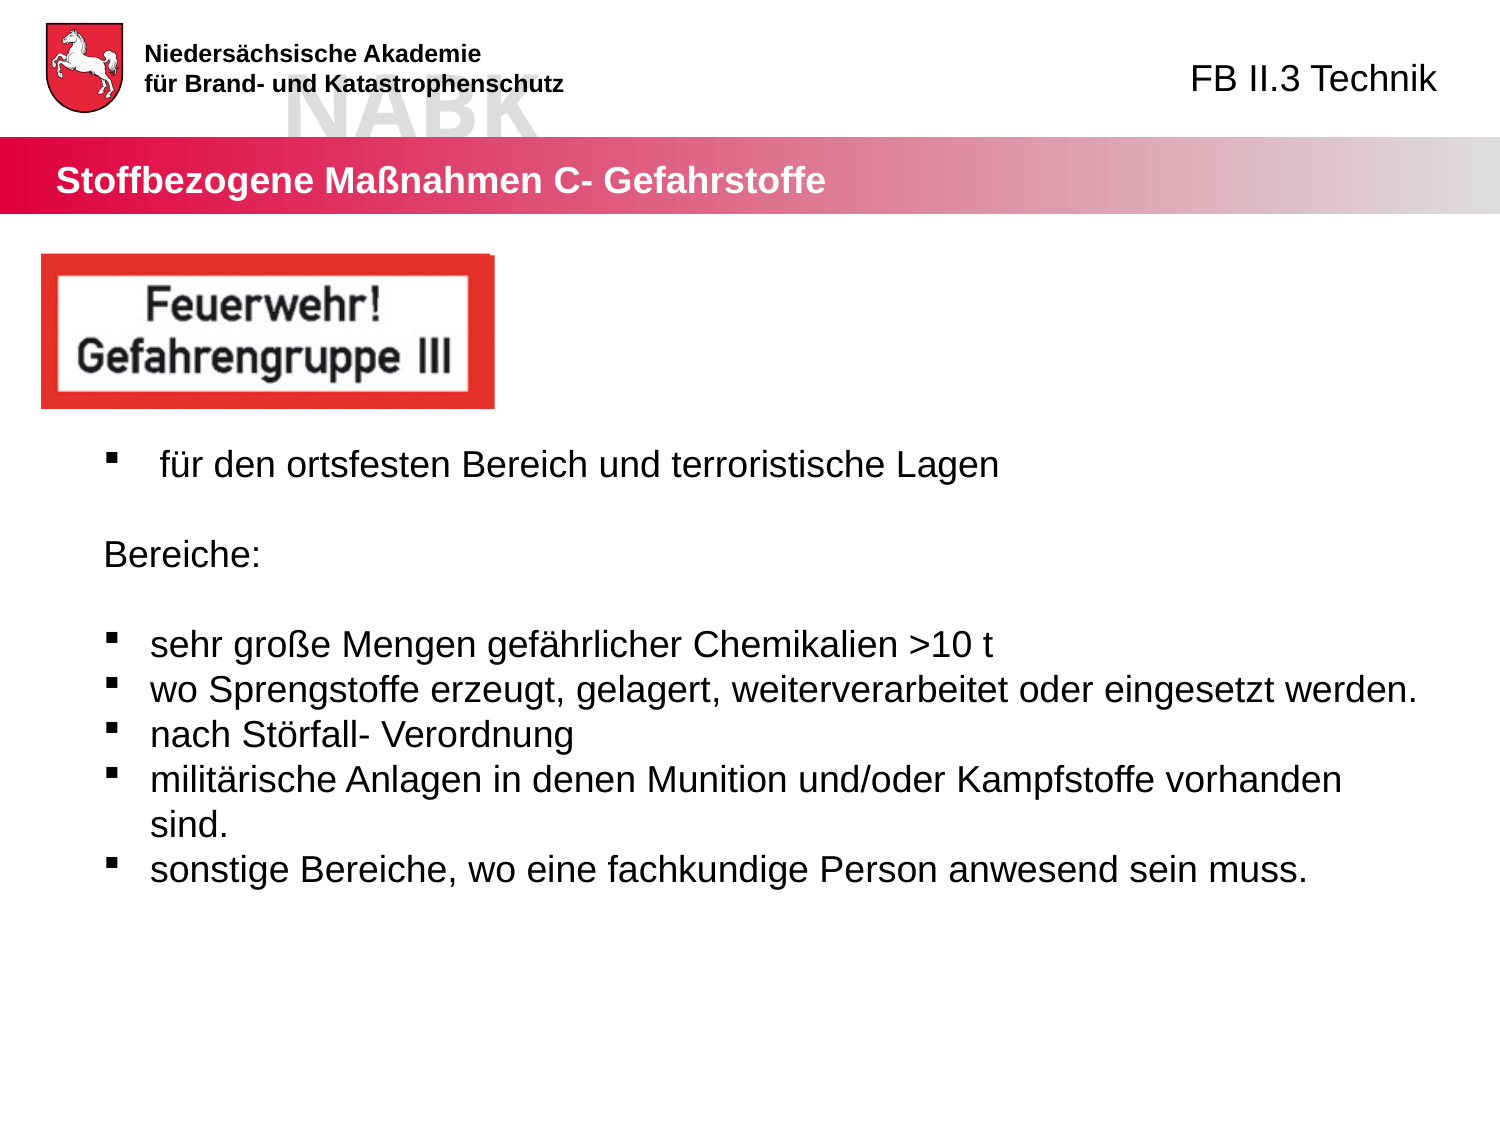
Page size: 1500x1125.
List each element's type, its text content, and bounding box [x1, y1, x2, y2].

picture [45, 22, 124, 114]
text_box für den ortsfesten Bereich und terroristische Lagen Bereiche: sehr große Mengen gefährlicher Chemikalien >10 t wo Sprengstoffe erzeugt, gelagert, weiterverarbeitet oder eingesetzt werden. nach Störfall- Verordnung militärische Anlagen in denen Munition und/oder Kampfstoffe vorhanden sind. sonstige Bereiche, wo eine fachkundige Person anwesend sein muss. [88, 432, 1436, 943]
picture [41, 243, 495, 409]
